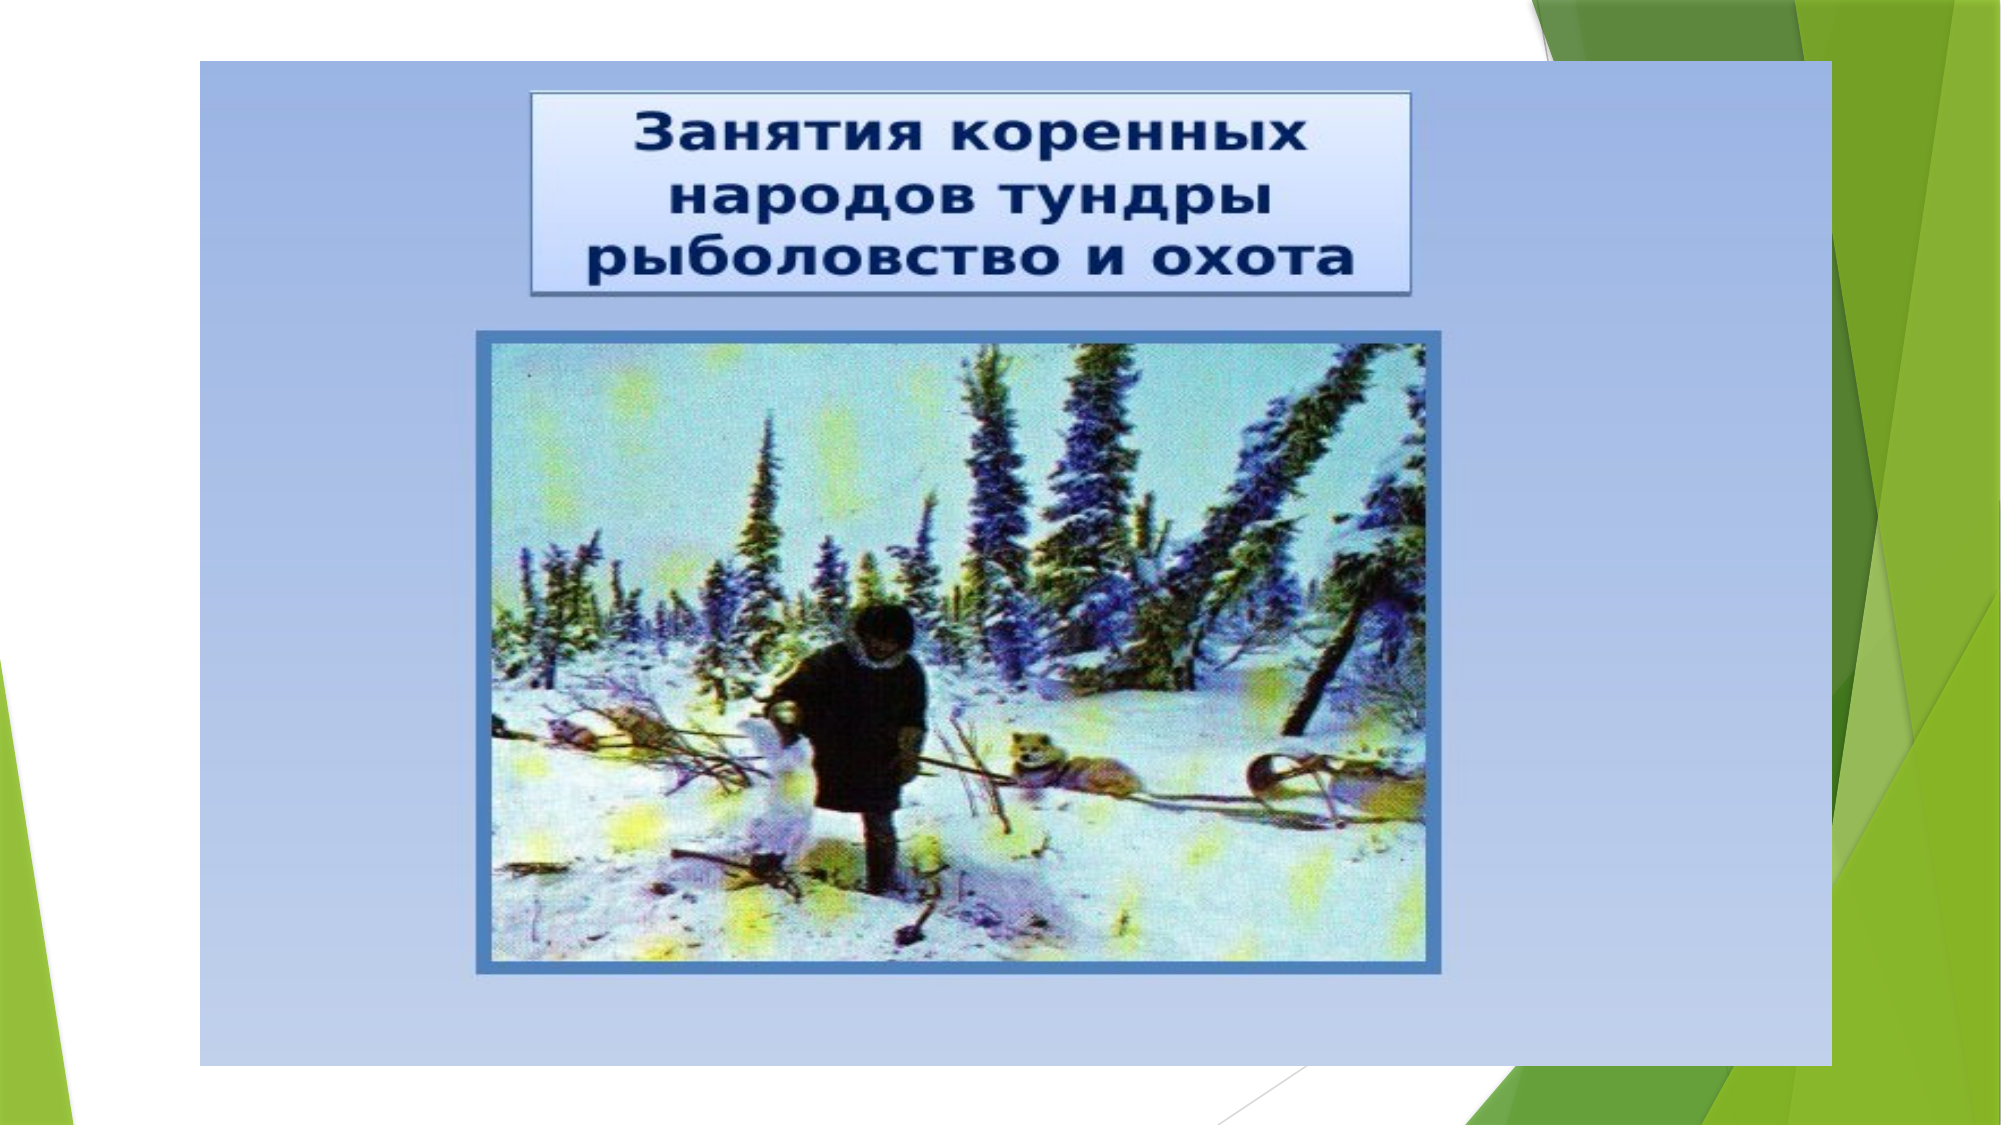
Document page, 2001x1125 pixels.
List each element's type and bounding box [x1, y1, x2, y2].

picture [199, 61, 1833, 1066]
